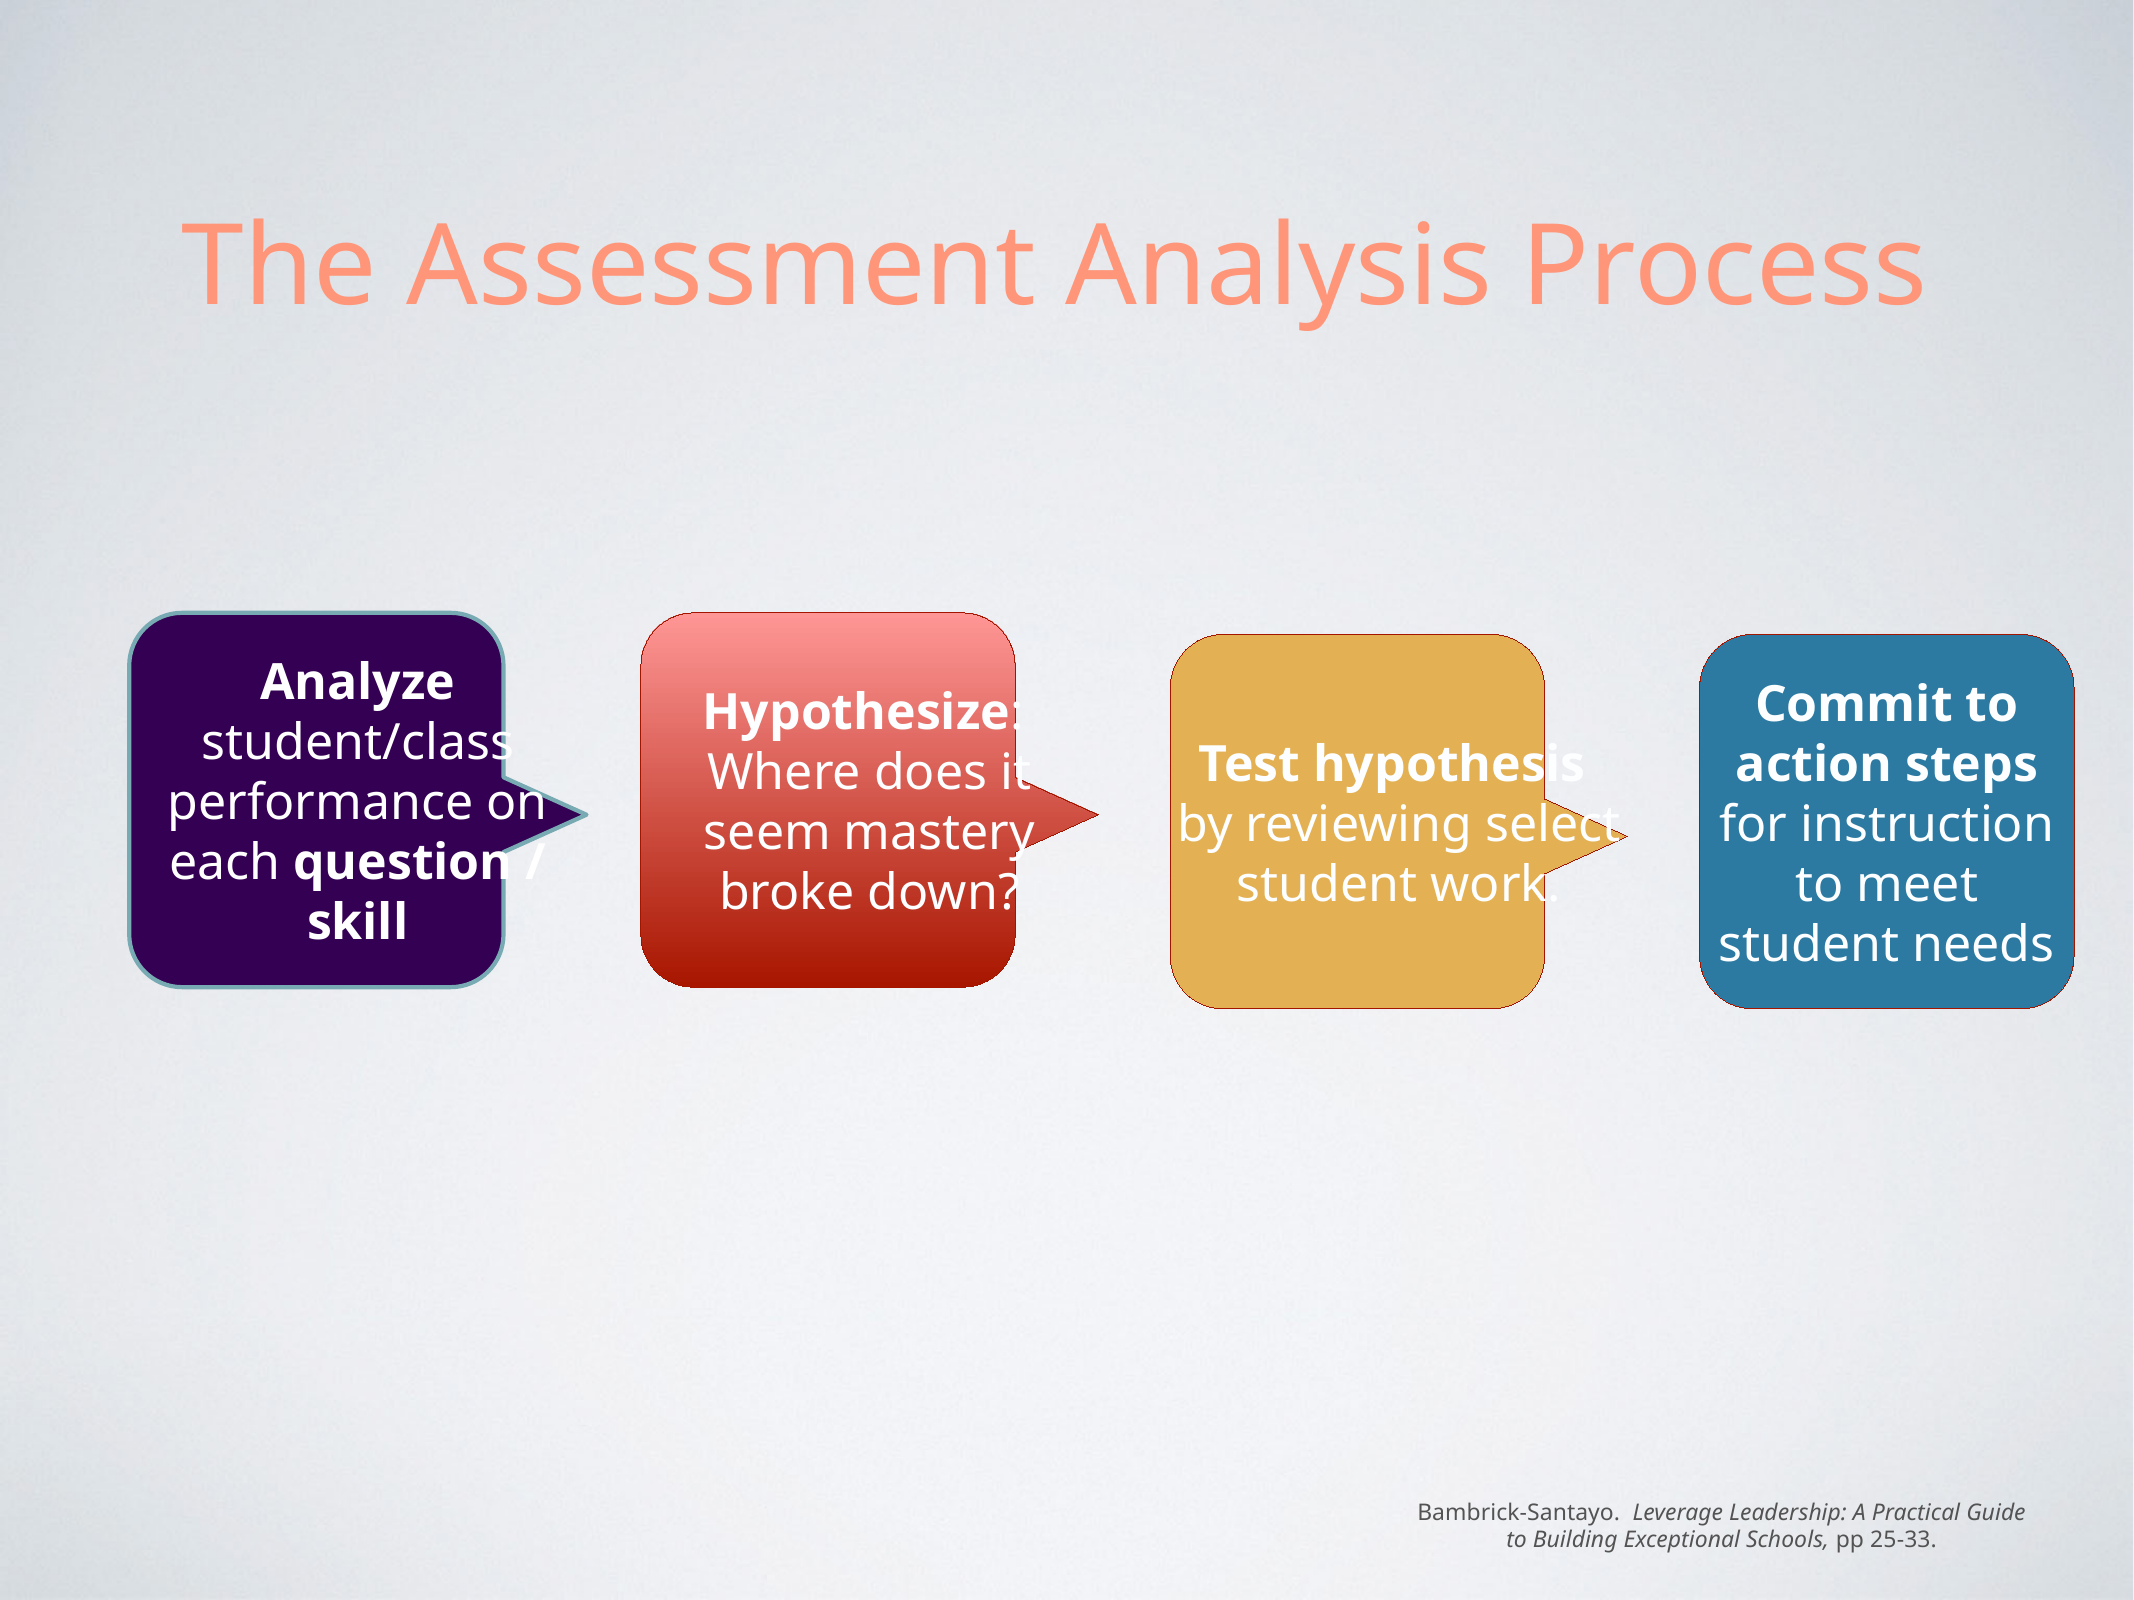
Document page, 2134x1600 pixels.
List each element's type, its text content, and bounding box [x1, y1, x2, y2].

text_box Analyze student/class performance on each question / skill [129, 612, 587, 988]
text_box Commit to action steps for instruction to meet student needs [1699, 634, 2075, 1009]
text_box The Assessment Analysis Process [174, 184, 1937, 335]
text_box Bambrick-Santayo. Leverage Leadership: A Practical Guide to Building Exceptional Schools, pp 25-33. [1402, 1489, 2041, 1560]
text_box Test hypothesis by reviewing select student work. [1170, 634, 1628, 1009]
picture [0, 0, 2134, 1600]
text_box Hypothesize: Where does it seem mastery broke down? [640, 612, 1099, 988]
